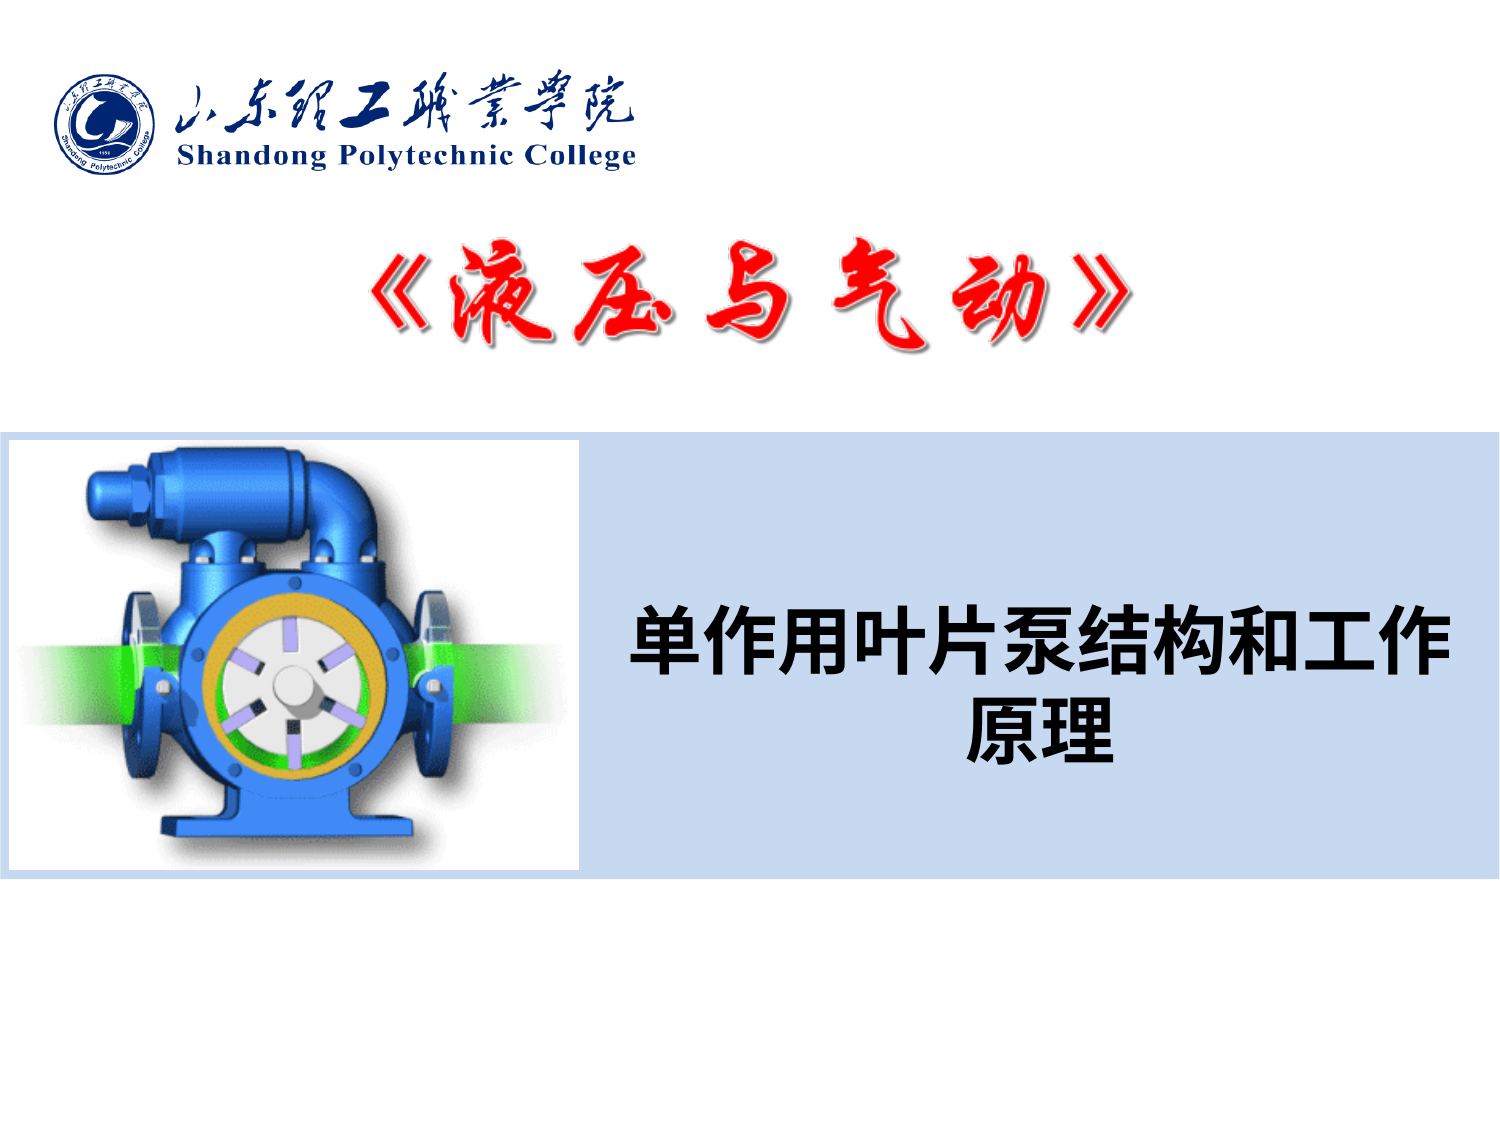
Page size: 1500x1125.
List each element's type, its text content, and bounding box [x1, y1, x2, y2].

picture [311, 219, 1189, 388]
picture [9, 440, 579, 871]
picture [54, 69, 635, 175]
text_box 单作用叶片泵结构和工作原理 [592, 586, 1489, 781]
